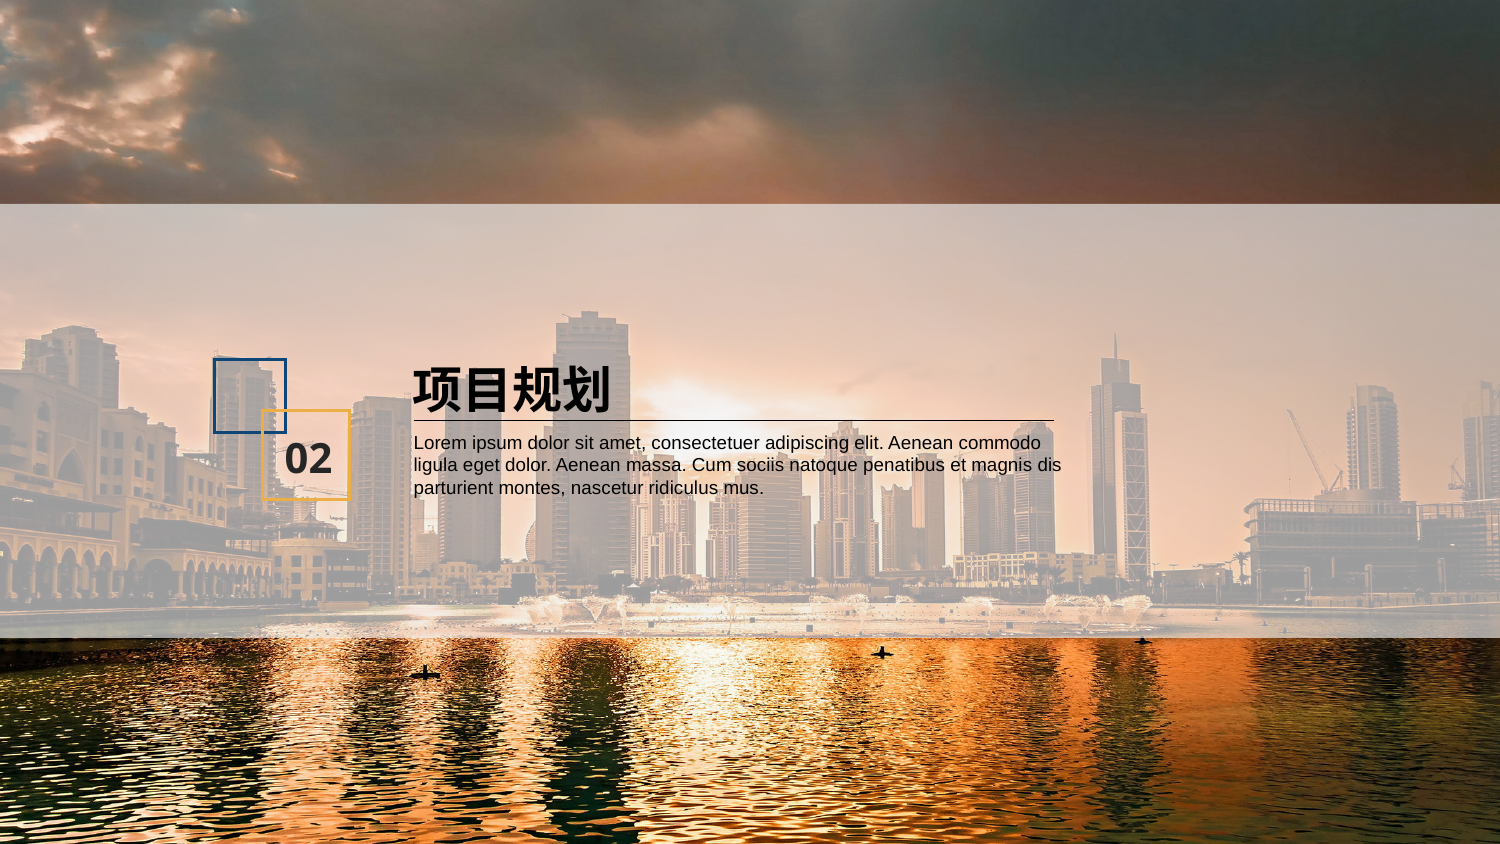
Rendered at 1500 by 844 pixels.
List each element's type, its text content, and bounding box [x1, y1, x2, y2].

picture [0, 638, 1500, 844]
text_box 项目规划 [397, 351, 628, 426]
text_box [214, 359, 351, 500]
text_box [0, 203, 1500, 638]
text_box Lorem ipsum dolor sit amet, consectetuer adipiscing elit. Aenean commodo ligula eget dolor. Aenean massa. Cum sociis natoque penatibus et magnis dis parturient montes, nascetur ridiculus mus. [398, 423, 1094, 506]
picture [0, 0, 1500, 203]
